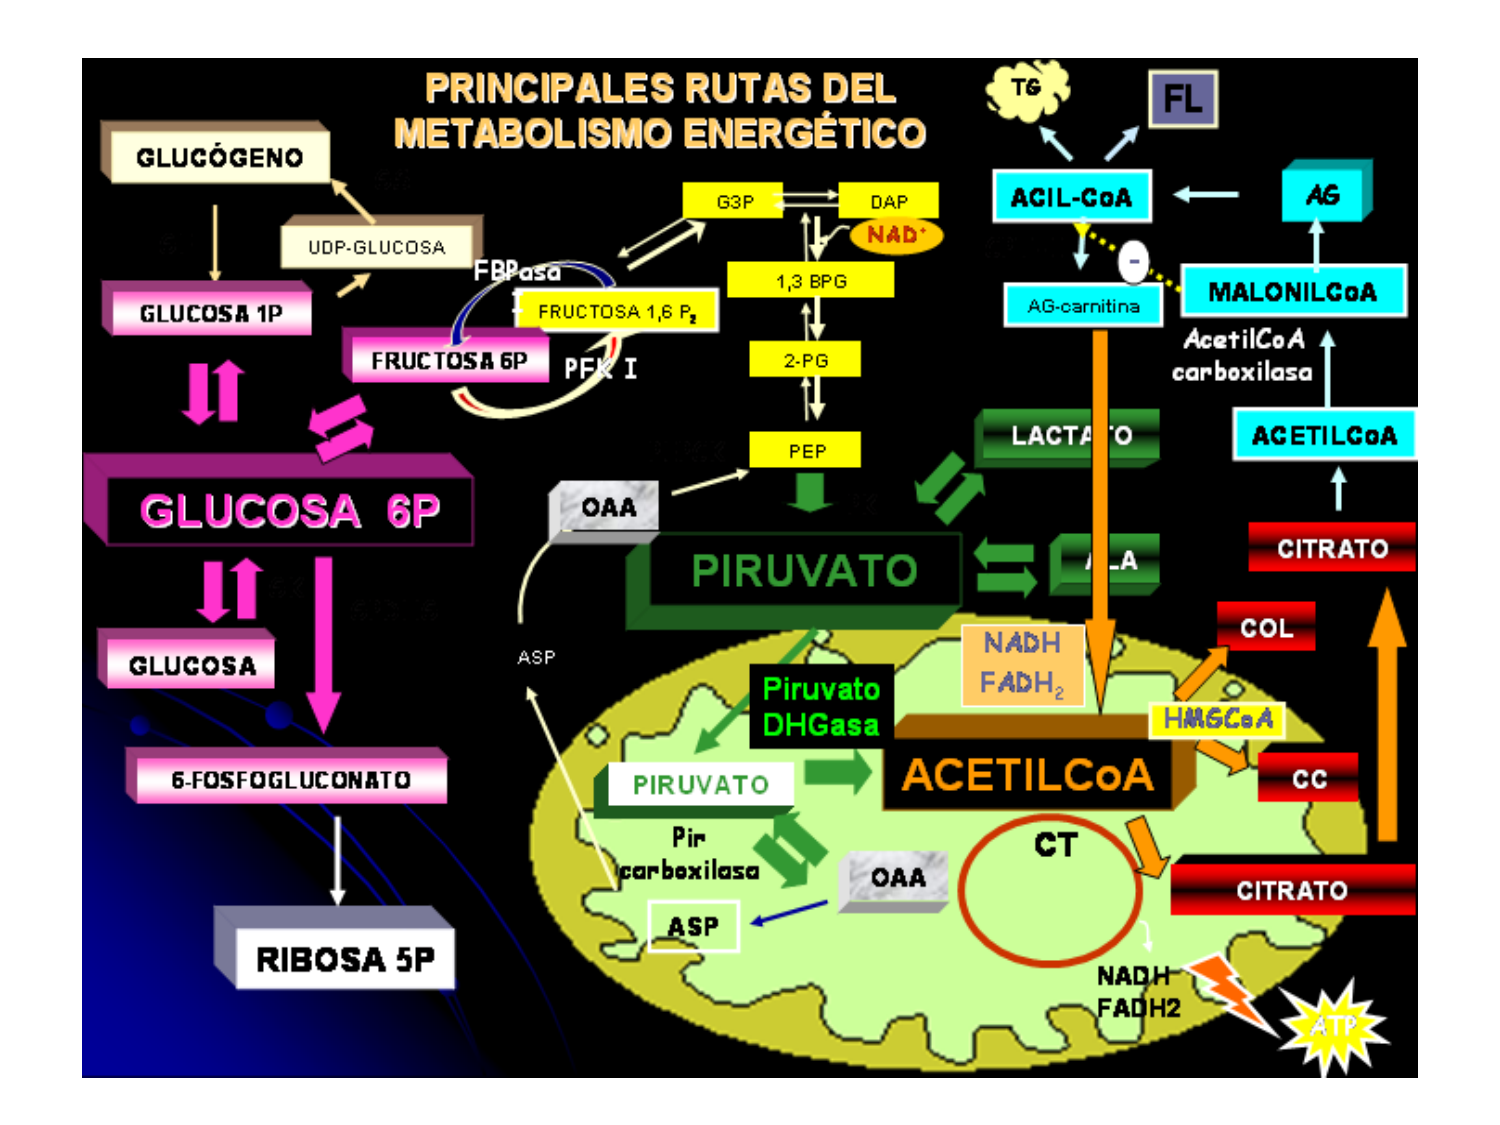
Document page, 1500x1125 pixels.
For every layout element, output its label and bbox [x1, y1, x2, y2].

list [81, 58, 1419, 1079]
